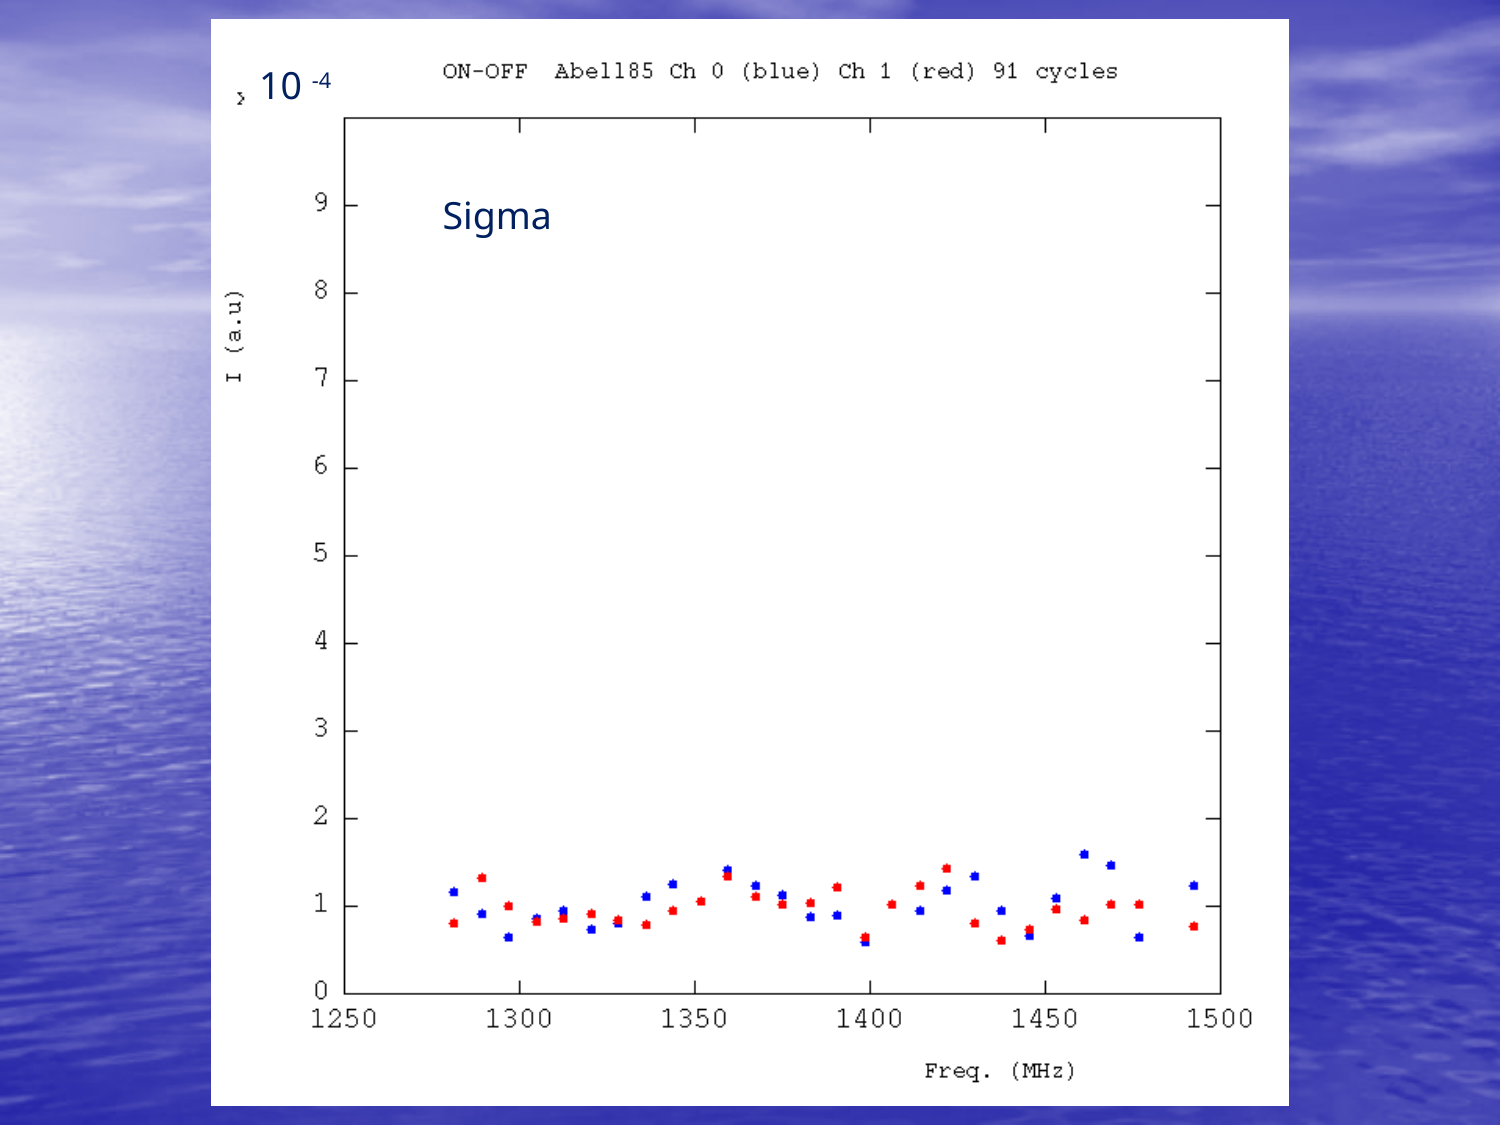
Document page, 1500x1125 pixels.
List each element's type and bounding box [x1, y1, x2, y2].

text_box [211, 19, 1289, 1106]
